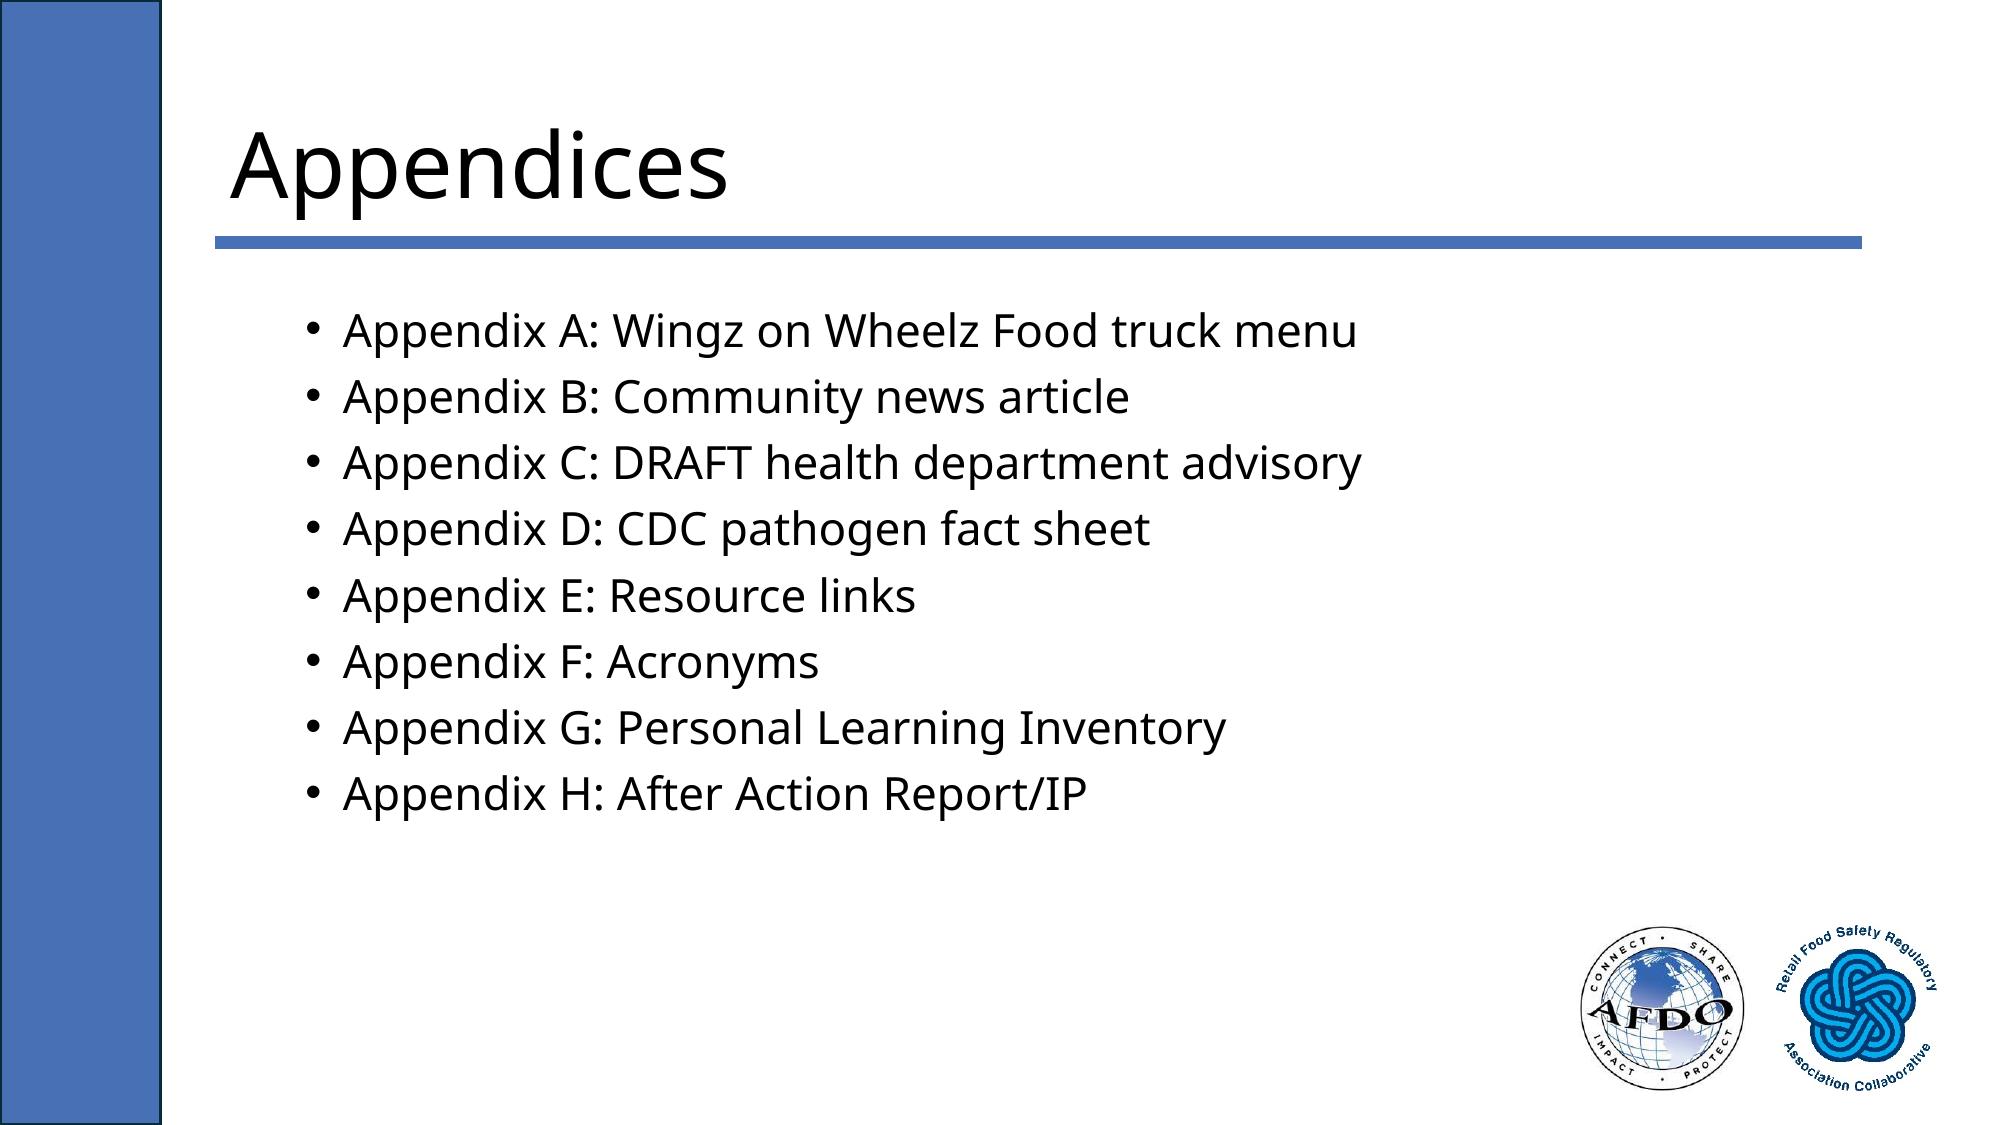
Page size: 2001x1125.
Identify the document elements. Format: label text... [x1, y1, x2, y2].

list Appendix A: Wingz on Wheelz Food truck menu Appendix B: Community news article Appendix C: DRAFT health department advisory Appendix D: CDC pathogen fact sheet Appendix E: Resource links Appendix F: Acronyms Appendix G: Personal Learning Inventory Appendix H: After Action Report/IP [215, 306, 1863, 960]
picture [1579, 960, 1745, 1091]
picture [1776, 925, 1937, 1091]
title Appendices [215, 110, 1863, 227]
